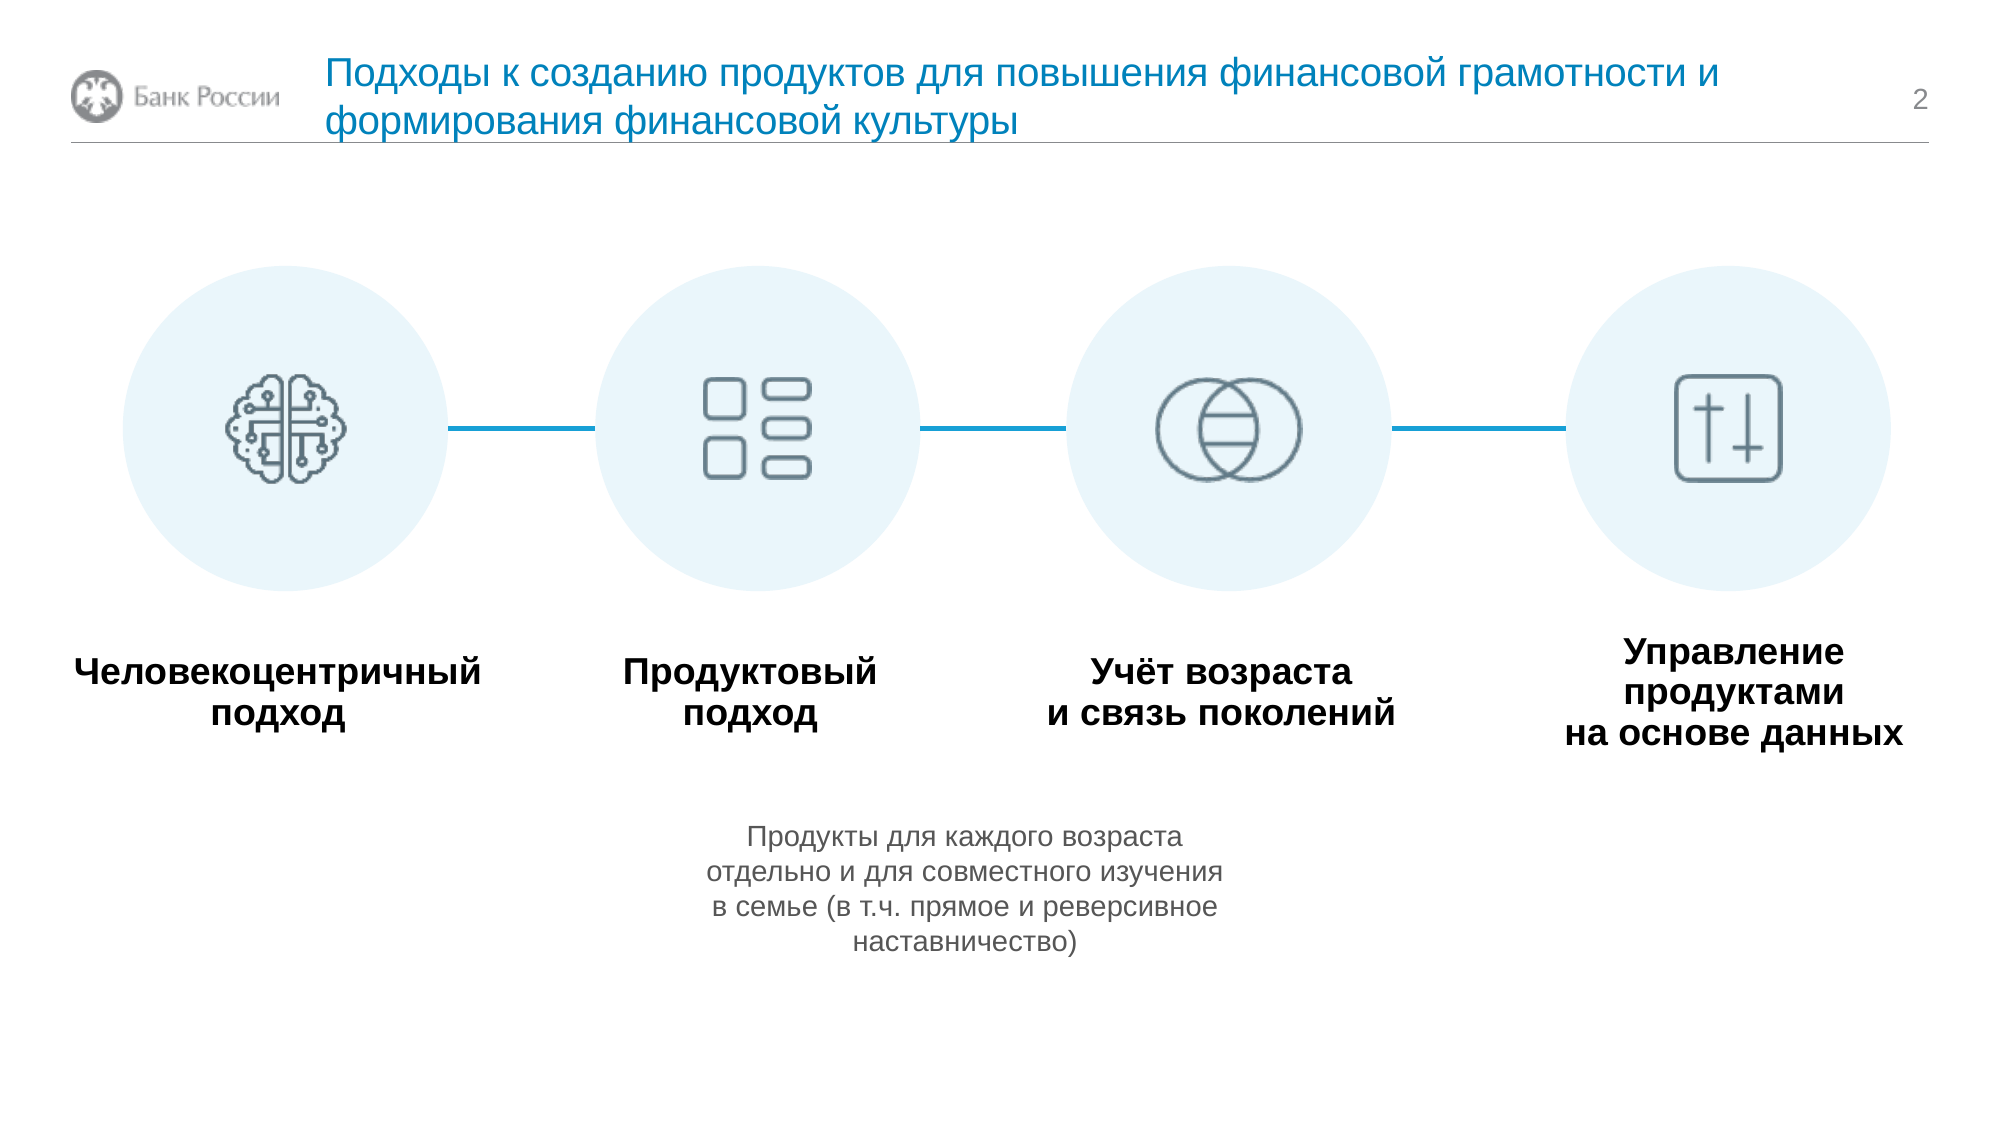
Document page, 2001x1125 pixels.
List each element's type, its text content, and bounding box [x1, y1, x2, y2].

picture [221, 370, 350, 487]
text_box Учёт возраста и связь поколений [1039, 645, 1419, 741]
text_box Продукты для каждого возраста отдельно и для совместного изучения в семье (в т.ч. прямое и реверсивное наставничество) [701, 817, 1229, 958]
text_box [1564, 264, 1892, 593]
text_box [594, 264, 922, 593]
text_box Подходы к созданию продуктов для повышения финансовой грамотности и формирования финансовой культуры [324, 45, 1910, 143]
slide_number 2 [1910, 70, 1929, 124]
text_box Управление продуктами на основе данных [1554, 624, 1929, 761]
picture [1155, 377, 1303, 483]
text_box Продуктовый подход [570, 645, 946, 741]
picture [71, 70, 279, 123]
text_box Человекоцентричный подход [45, 645, 526, 741]
text_box [121, 264, 450, 593]
picture [703, 377, 812, 480]
text_box [1065, 264, 1393, 593]
picture [1674, 374, 1783, 483]
